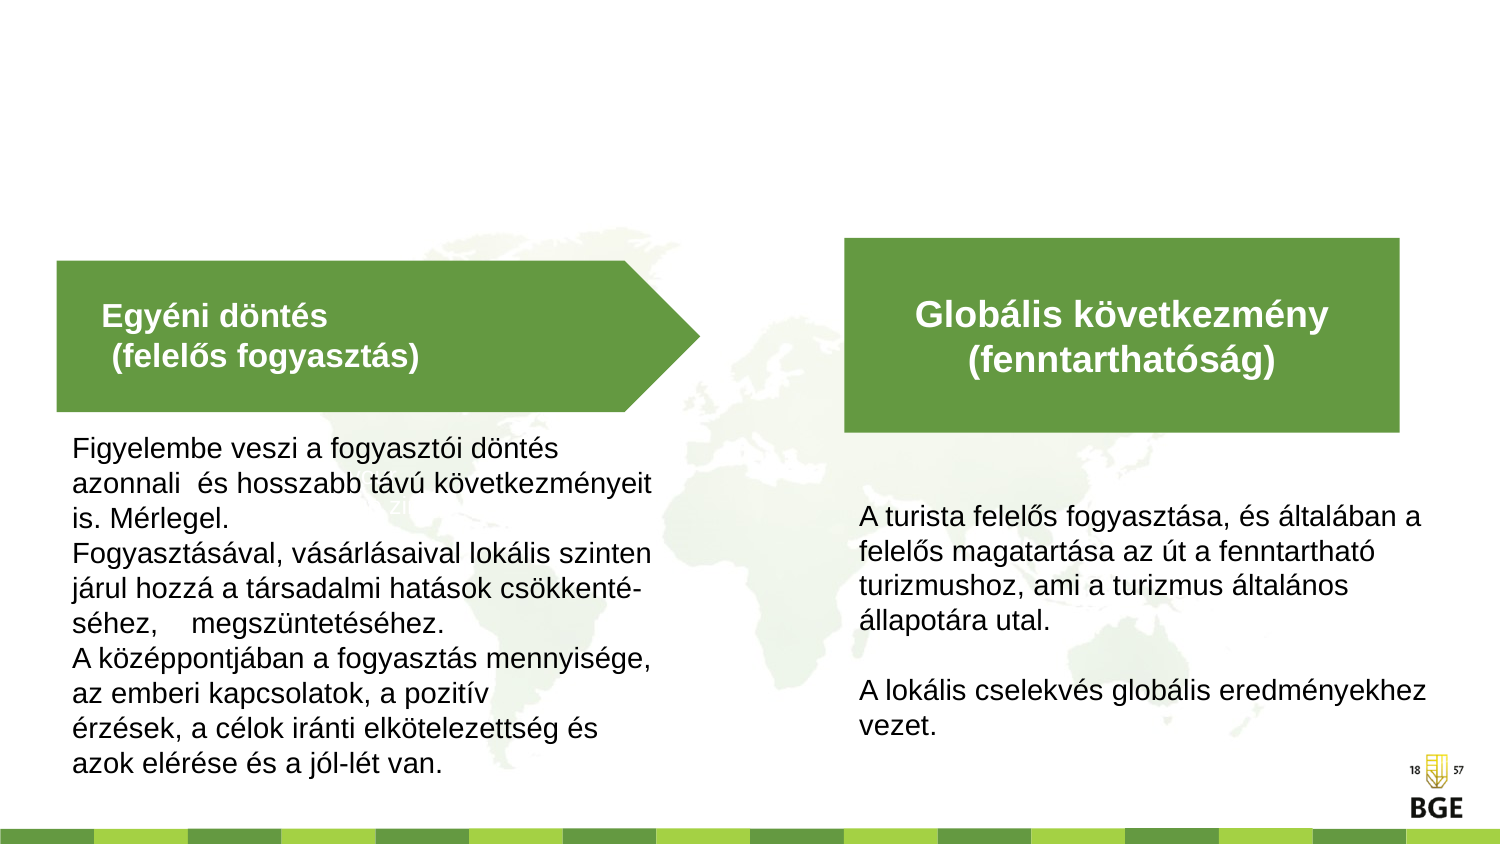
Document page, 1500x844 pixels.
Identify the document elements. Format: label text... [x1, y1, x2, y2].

text_box A turista felelős fogyasztása, és általában a felelős magatartása az út a fenntartható turizmushoz, ami a turizmus általános állapotára utal. A lokális cselekvés globális eredményekhez vezet. [844, 489, 1447, 749]
text_box Globális következmény (fenntarthatóság) [844, 237, 1400, 433]
text_box Egyéni döntés (felelős fogyasztás) [64, 287, 467, 382]
text_box [54, 258, 703, 415]
picture [0, 0, 1500, 828]
text_box Figyelembe veszi a fogyasztói döntés azonnali és hosszabb távú következményeit is. Mérlegel. Fogyasztásával, vásárlásaival lokális szinten járul hozzá a társadalmi hatások csökkenté- séhez, megszüntetéséhez. A középpontjában a fogyasztás mennyisége, az emberi kapcsolatok, a pozitív érzések, a célok iránti elkötelezettség és azok elérése és a jól-lét van. [0, 422, 680, 822]
